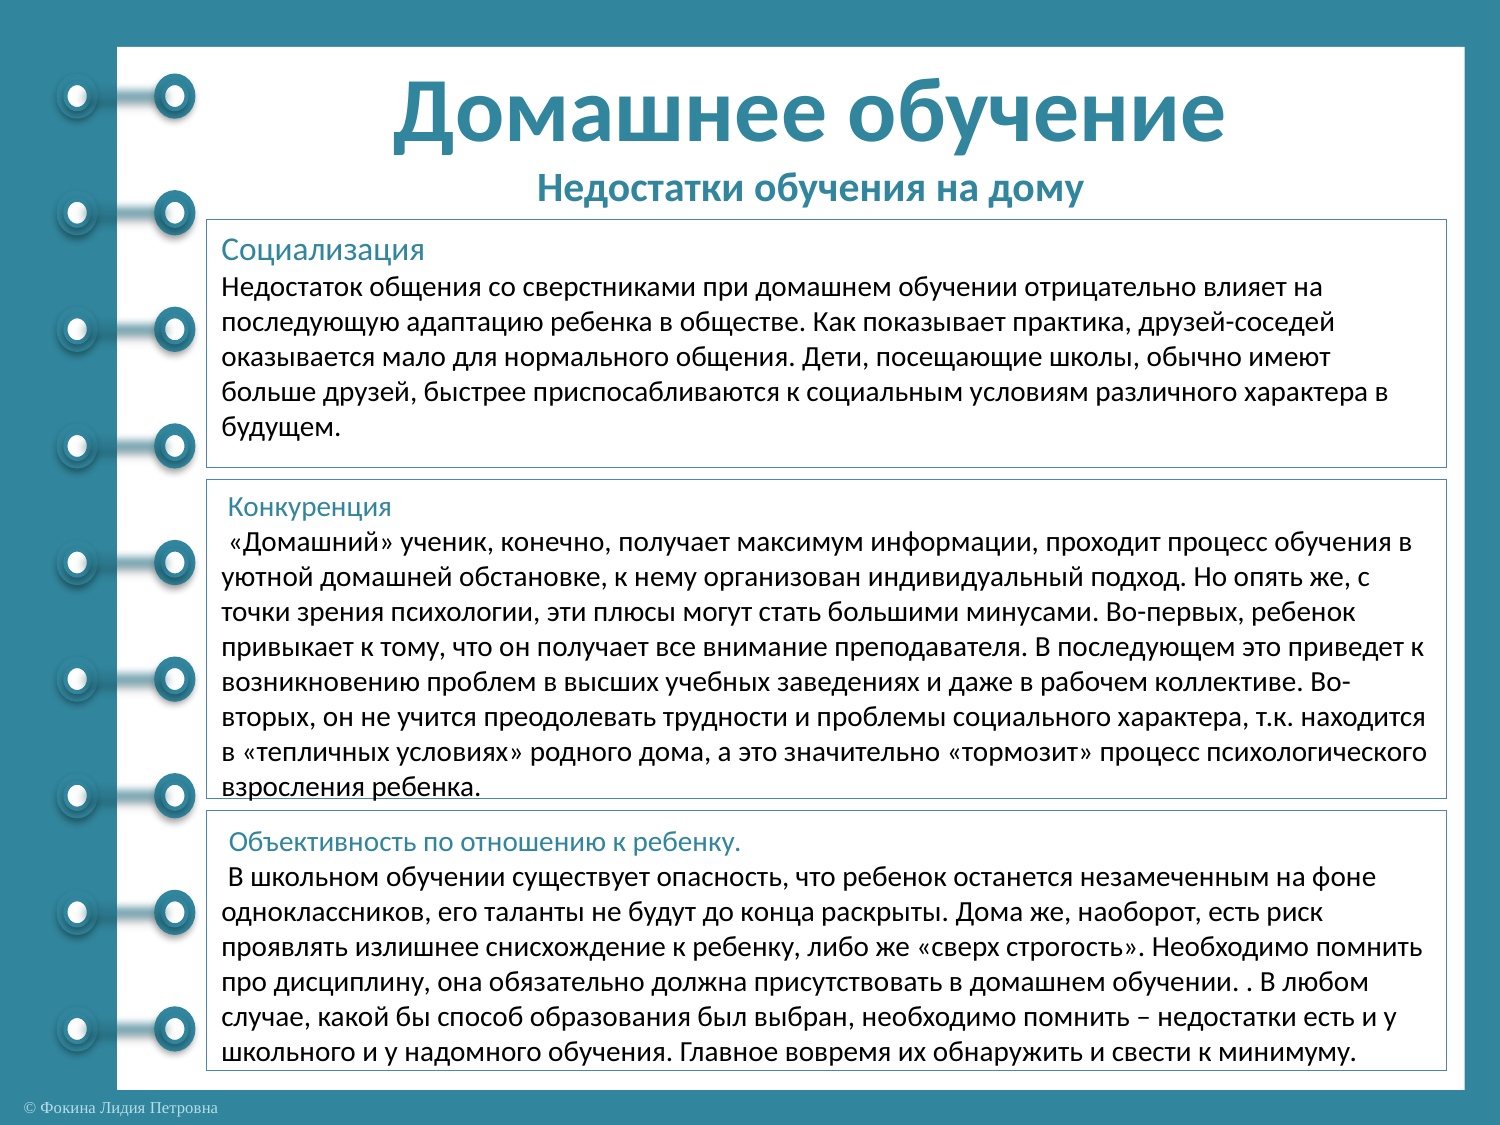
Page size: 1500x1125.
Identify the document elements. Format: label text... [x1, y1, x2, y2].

text_box Объективность по отношению к ребенку. В школьном обучении существует опасность, что ребенок останется незамеченным на фоне одноклассников, его таланты не будут до конца раскрыты. Дома же, наоборот, есть риск проявлять излишнее снисхождение к ребенку, либо же «сверх строгость». Необходимо помнить про дисциплину, она обязательно должна присутствовать в домашнем обучении. . В любом случае, какой бы способ образования был выбран, необходимо помнить – недостатки есть и у школьного и у надомного обучения. Главное вовремя их обнаружить и свести к минимуму. [206, 810, 1447, 1071]
text_box Конкуренция «Домашний» ученик, конечно, получает максимум информации, проходит процесс обучения в уютной домашней обстановке, к нему организован индивидуальный подход. Но опять же, с точки зрения психологии, эти плюсы могут стать большими минусами. Во-первых, ребенок привыкает к тому, что он получает все внимание преподавателя. В последующем это приведет к возникновению проблем в высших учебных заведениях и даже в рабочем коллективе. Во-вторых, он не учится преодолевать трудности и проблемы социального характера, т.к. находится в «тепличных условиях» родного дома, а это значительно «тормозит» процесс психологического взросления ребенка. [206, 479, 1447, 799]
title Социализация Недостаток общения со сверстниками при домашнем обучении отрицательно влияет на последующую адаптацию ребенка в обществе. Как показывает практика, друзей-соседей оказывается мало для нормального общения. Дети, посещающие школы, обычно имеют больше друзей, быстрее приспосабливаются к социальным условиям различного характера в будущем. [206, 219, 1447, 468]
text_box Домашнее обучение Недостатки обучения на дому [182, 42, 1439, 161]
